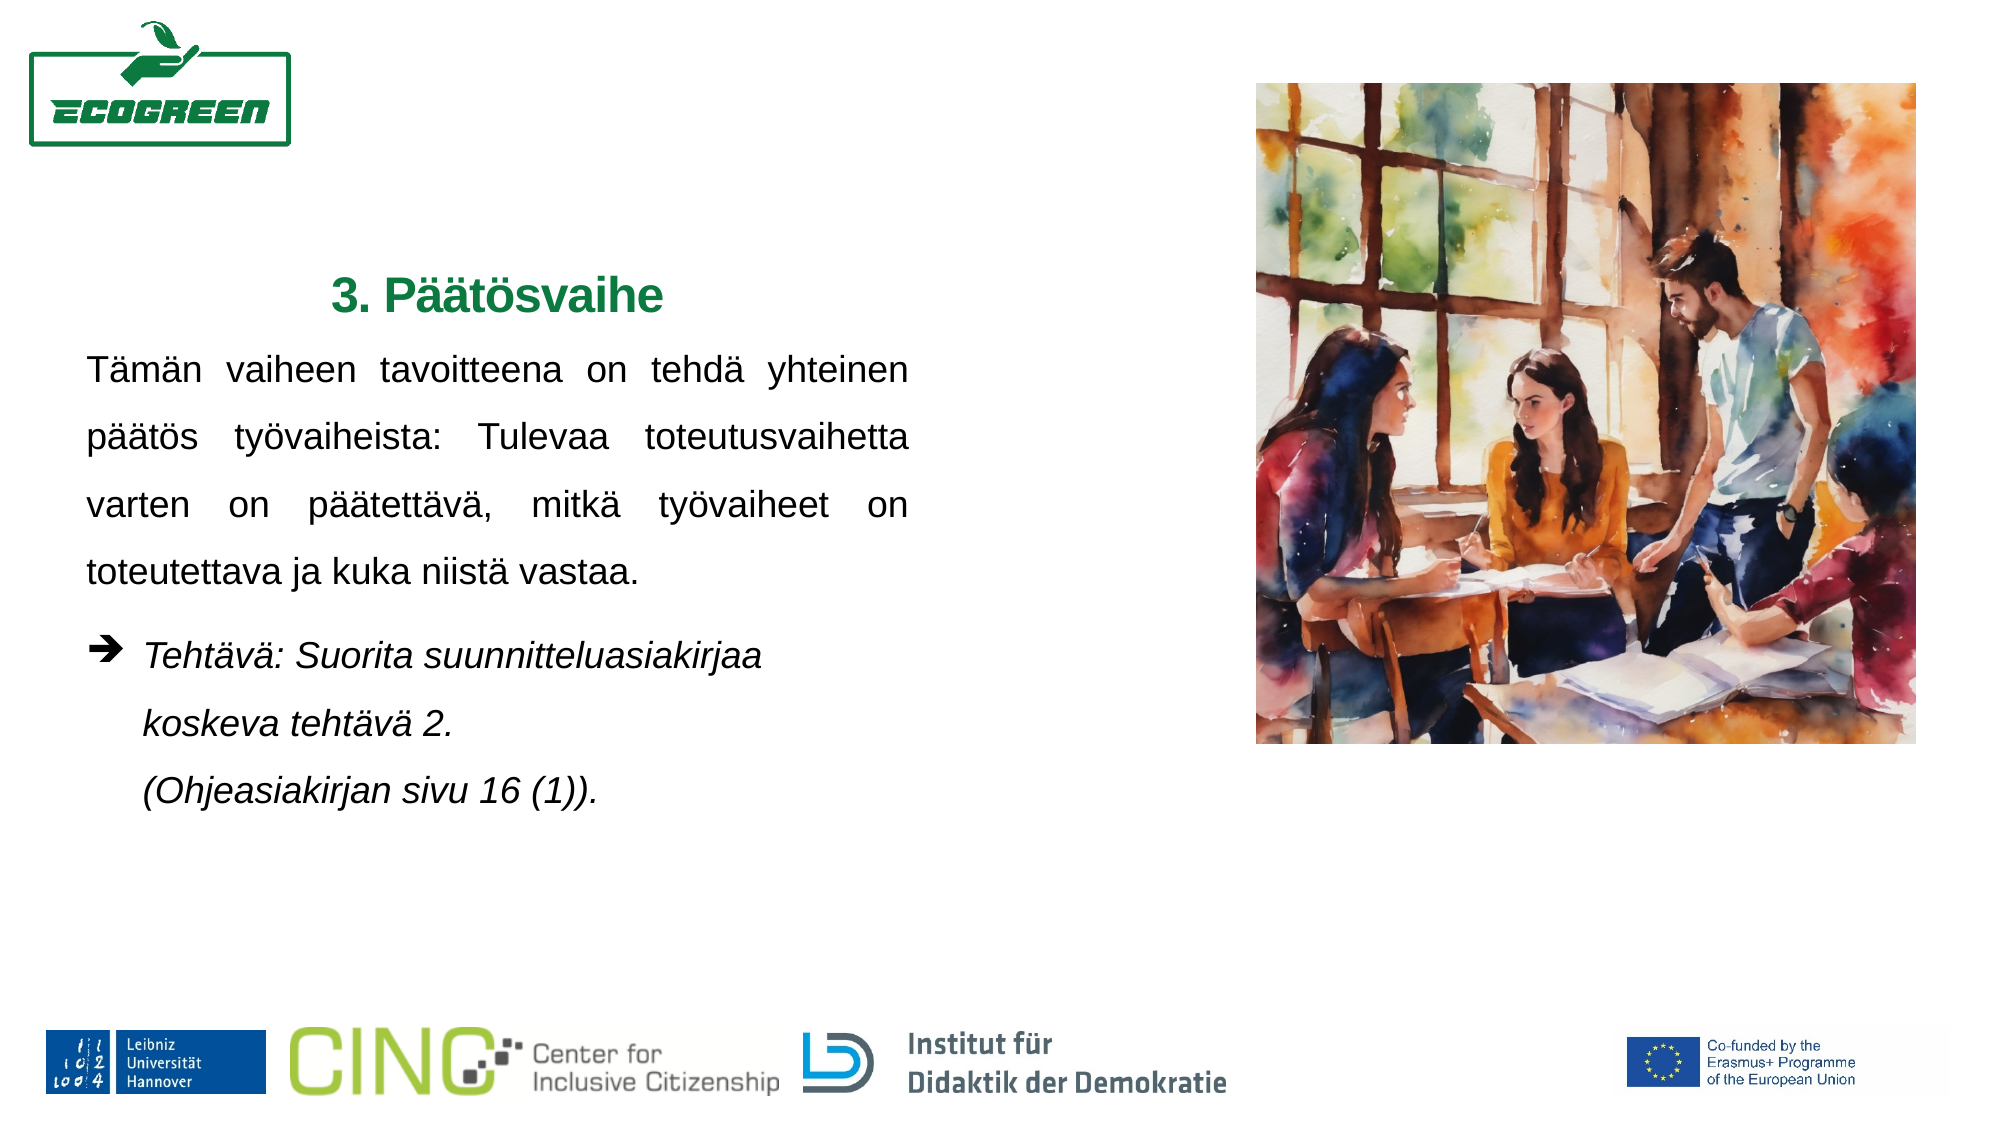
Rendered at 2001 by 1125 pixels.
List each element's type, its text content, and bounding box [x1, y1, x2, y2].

picture [19, 0, 300, 168]
picture [46, 1030, 266, 1094]
picture [1256, 83, 1916, 744]
picture [1614, 1026, 1950, 1096]
text_box [0, 994, 2000, 1125]
picture [290, 1027, 779, 1096]
picture [803, 1031, 1226, 1093]
text_box 3. Päätösvaihe Tämän vaiheen tavoitteena on tehdä yhteinen päätös työvaiheista: Tulevaa toteutusvaihetta varten on päätettävä, mitkä työvaiheet on toteutettava ja kuka niistä vastaa. Tehtävä: Suorita suunnitteluasiakirjaa koskeva tehtävä 2. (Ohjeasiakirjan sivu 16 (1)). [71, 439, 925, 899]
